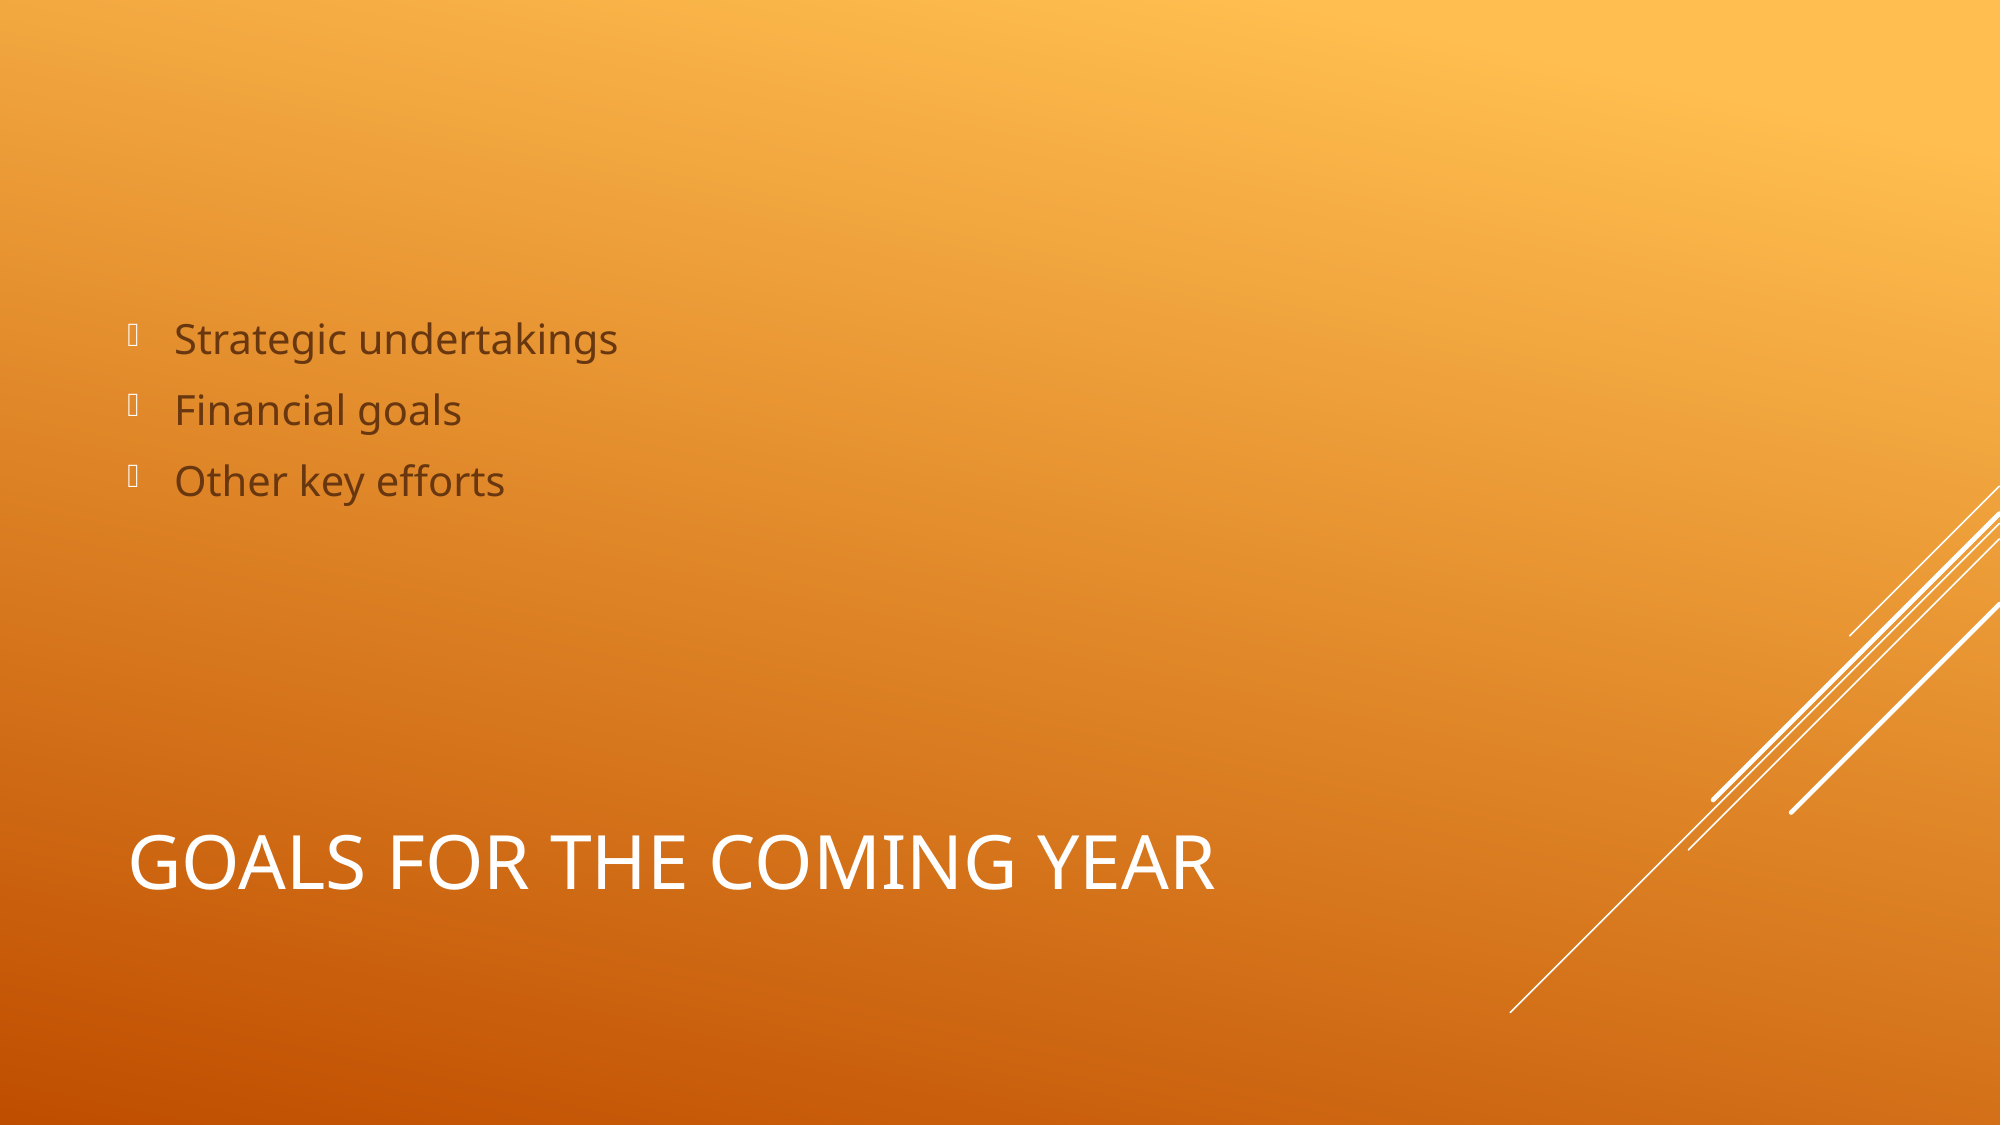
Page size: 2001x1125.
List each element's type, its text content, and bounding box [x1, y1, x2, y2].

title Goals for the Coming Year [112, 736, 1513, 984]
list Strategic undertakings Financial goals Other key efforts [112, 112, 1513, 706]
